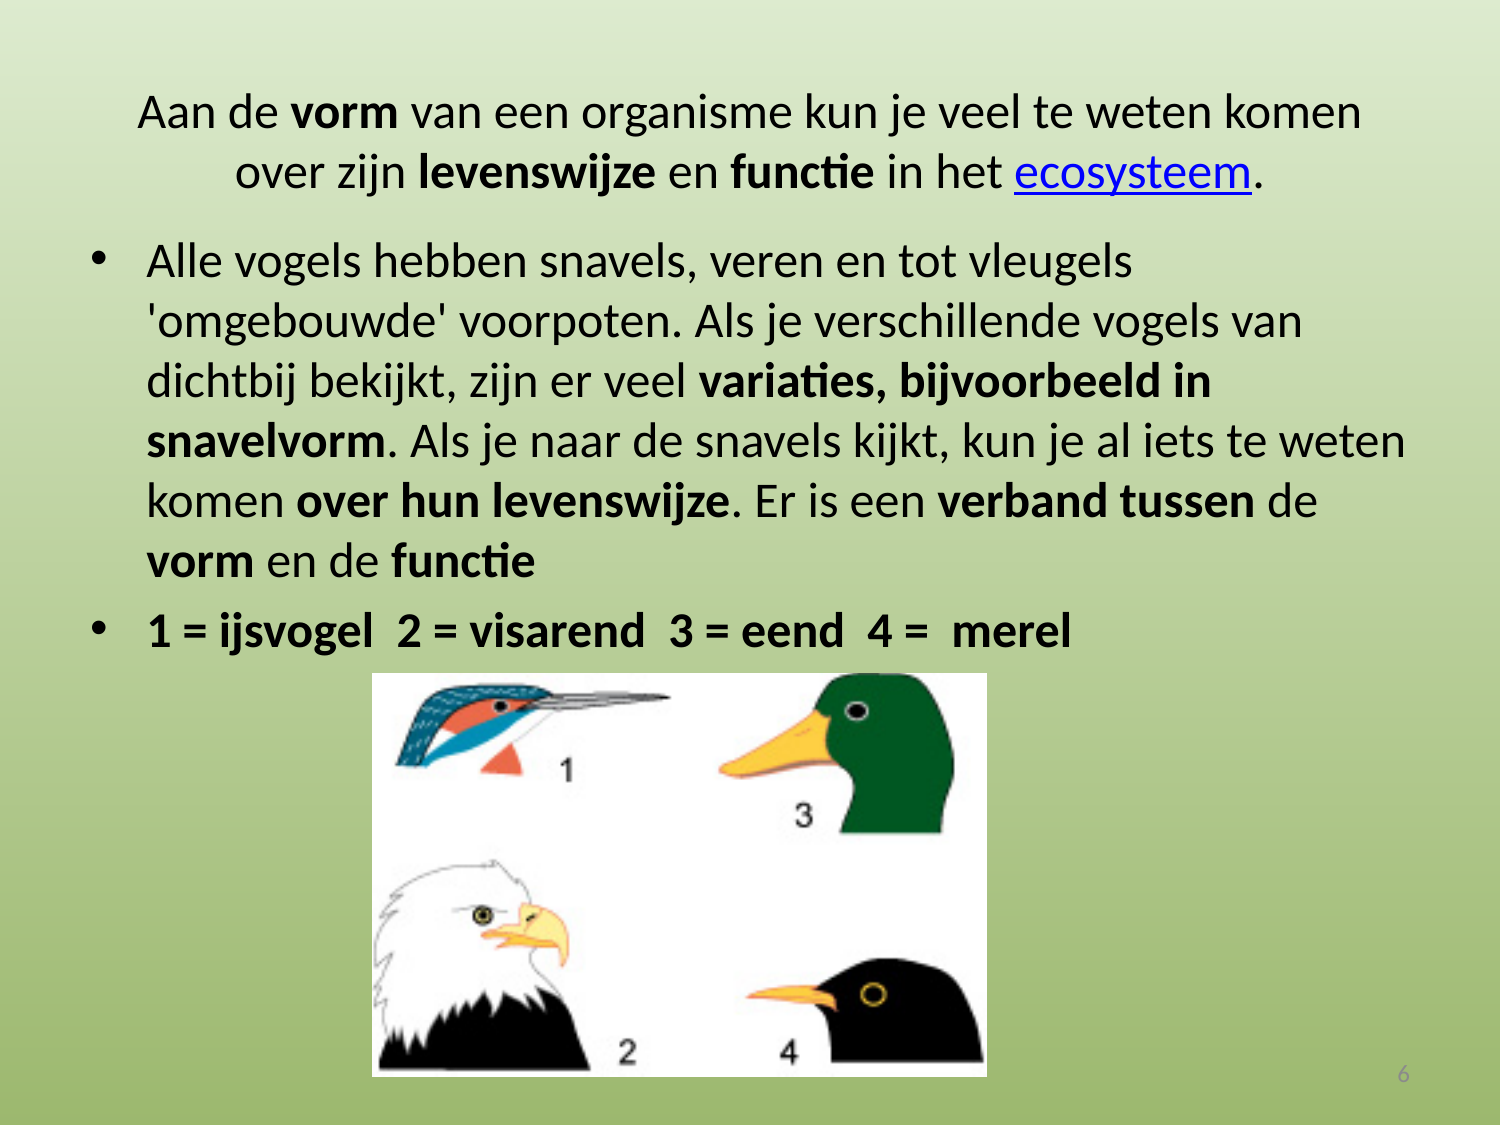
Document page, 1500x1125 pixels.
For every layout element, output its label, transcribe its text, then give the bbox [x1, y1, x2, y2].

slide_number 6 [1074, 1042, 1425, 1103]
list Alle vogels hebben snavels, veren en tot vleugels 'omgebouwde' voorpoten. Als je verschillende vogels van dichtbij bekijkt, zijn er veel variaties, bijvoorbeeld in snavelvorm. Als je naar de snavels kijkt, kun je al iets te weten komen over hun levenswijze. Er is een verband tussen de vorm en de functie 1 = ijsvogel 2 = visarend 3 = eend 4 = merel [75, 220, 1425, 1106]
picture [371, 672, 987, 1077]
title Aan de vorm van een organisme kun je veel te weten komen over zijn levenswijze en functie in het ecosysteem. [75, 45, 1425, 220]
